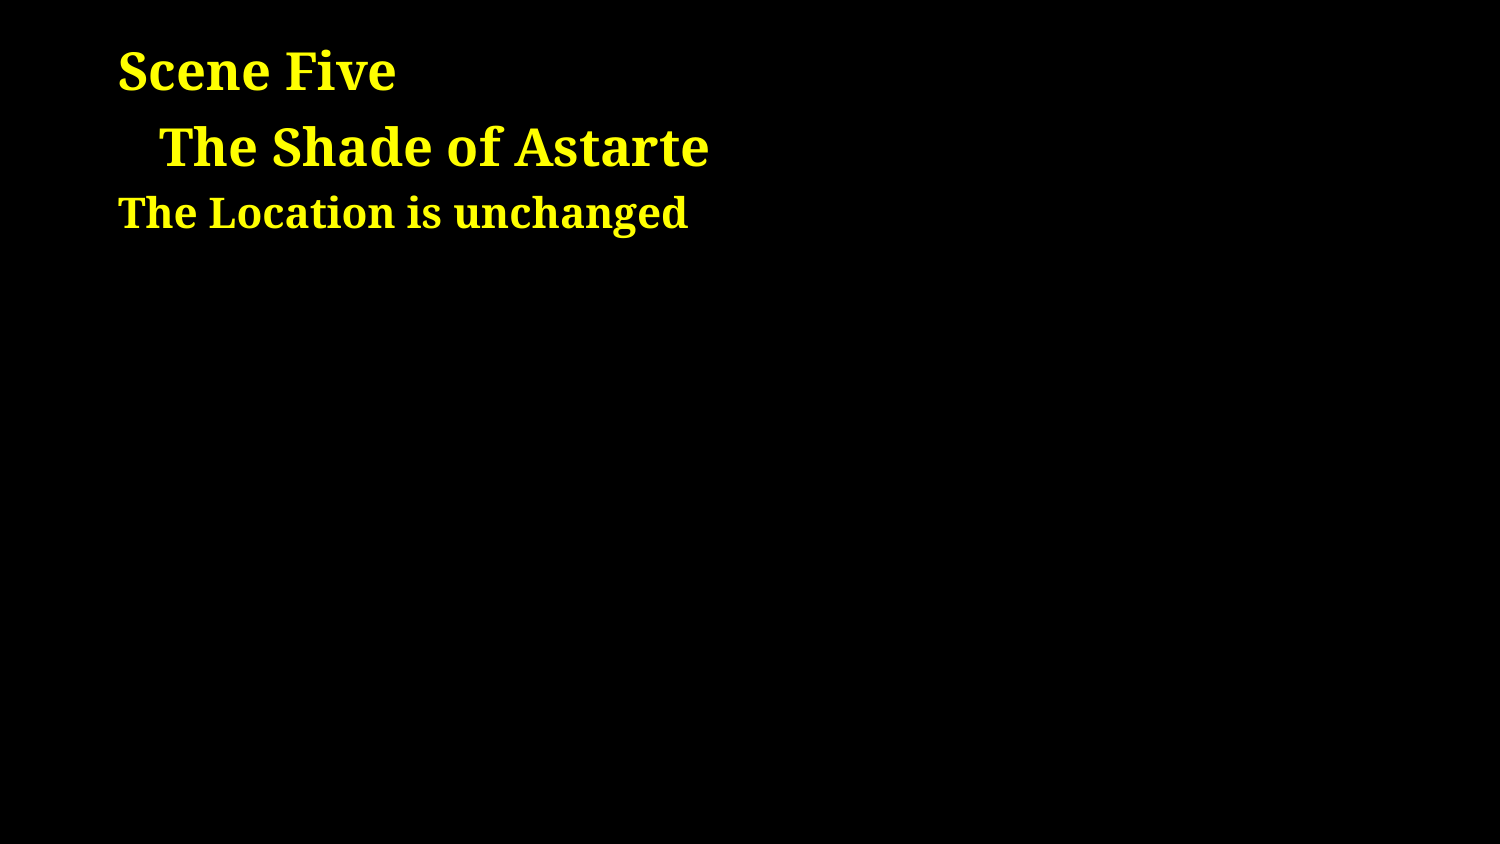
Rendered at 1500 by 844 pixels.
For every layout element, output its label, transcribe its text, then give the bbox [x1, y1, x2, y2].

title Scene Five The Shade of Astarte The Location is unchanged [103, 17, 1397, 299]
